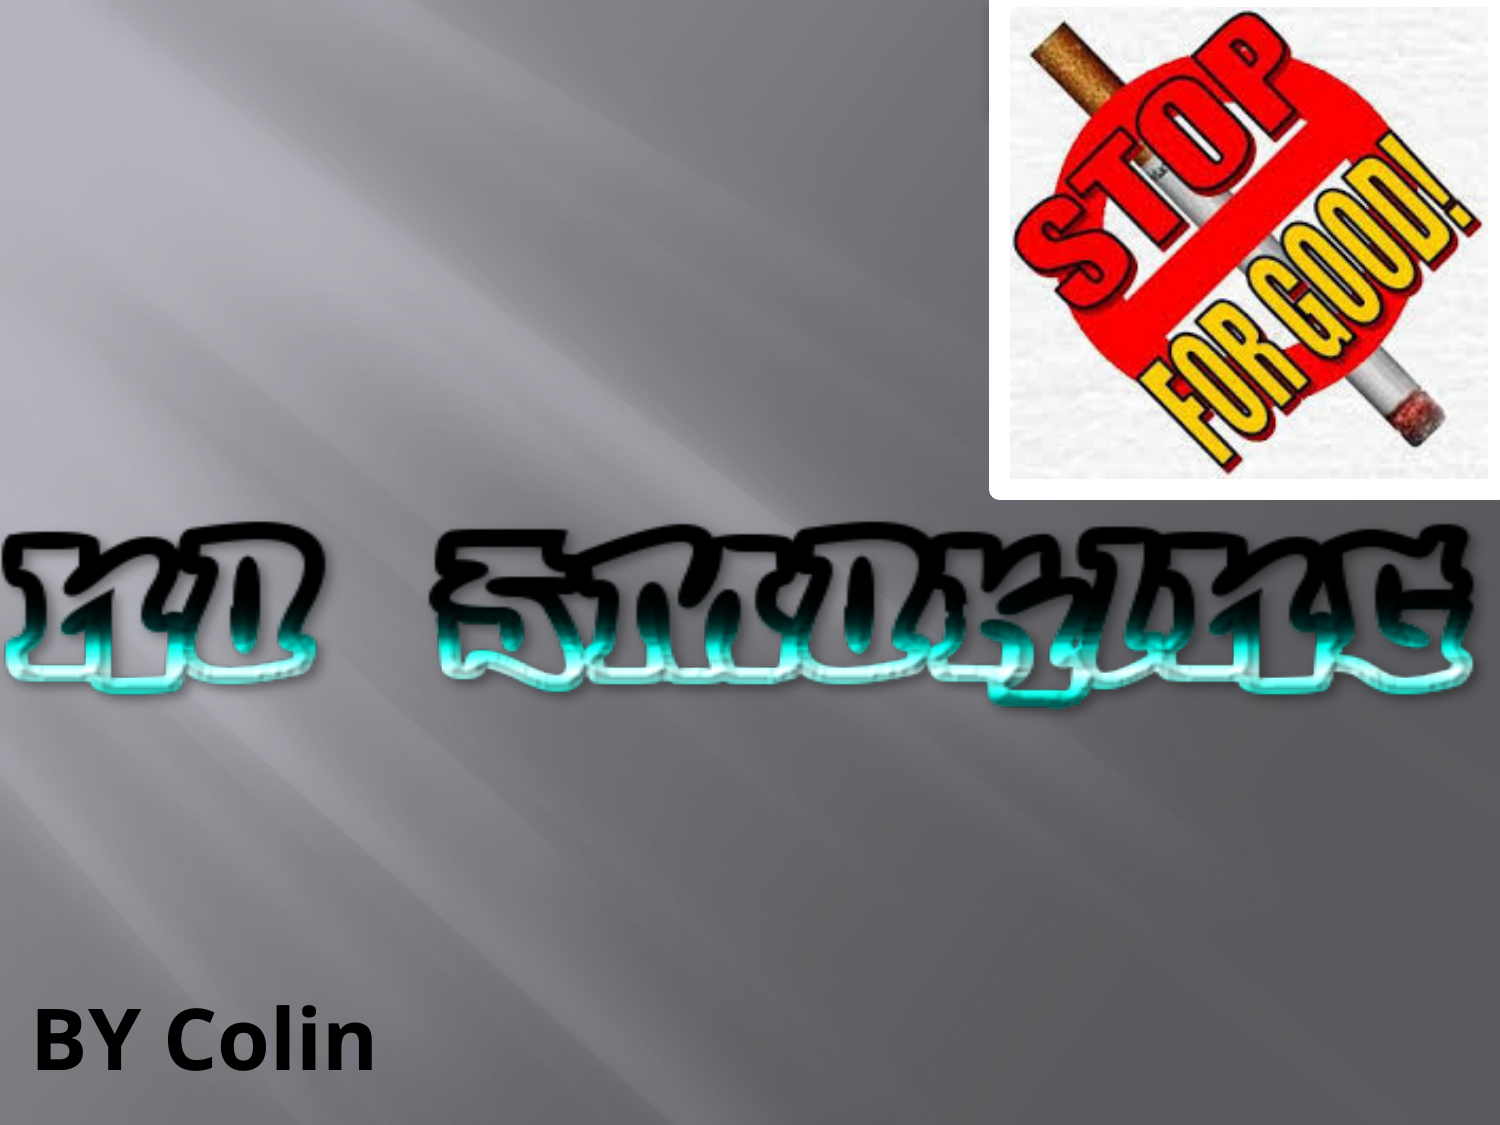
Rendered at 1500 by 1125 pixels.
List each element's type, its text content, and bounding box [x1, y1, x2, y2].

title BY Colin [0, 941, 880, 1125]
picture [0, 514, 1495, 728]
picture [1009, 6, 1488, 480]
